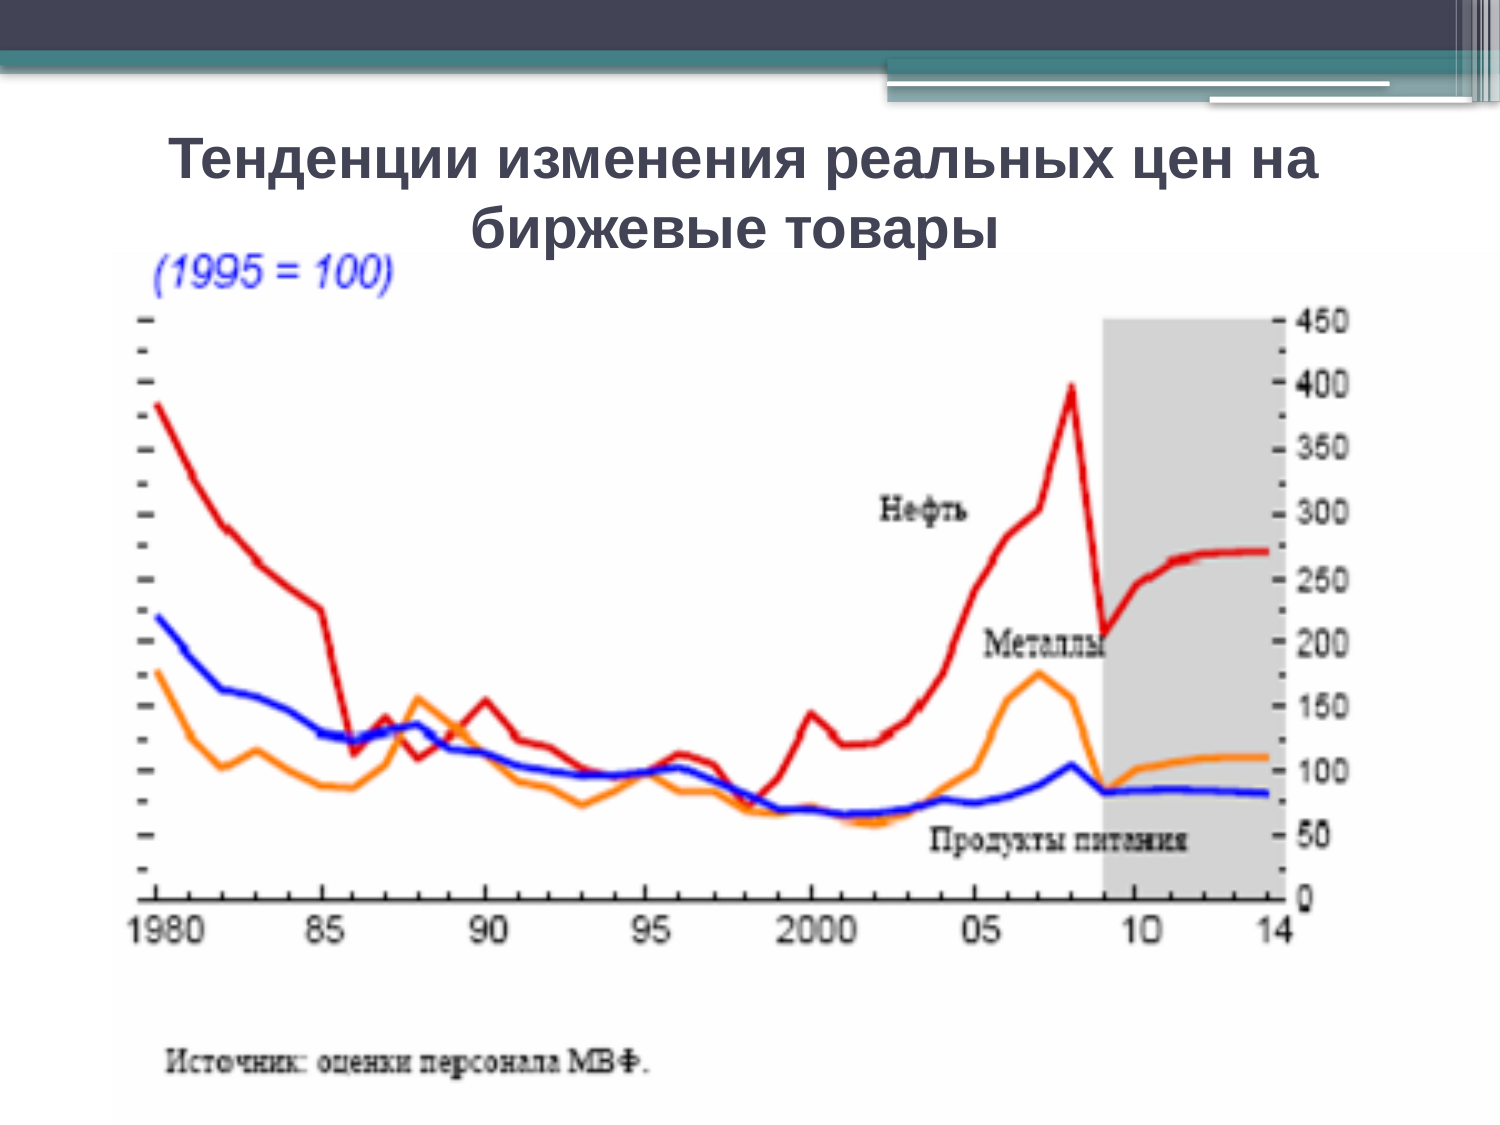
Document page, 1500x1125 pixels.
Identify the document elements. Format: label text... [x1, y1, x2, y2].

picture [112, 251, 1500, 1125]
text_box Тенденции изменения реальных цен на биржевые товары [99, 112, 1388, 268]
